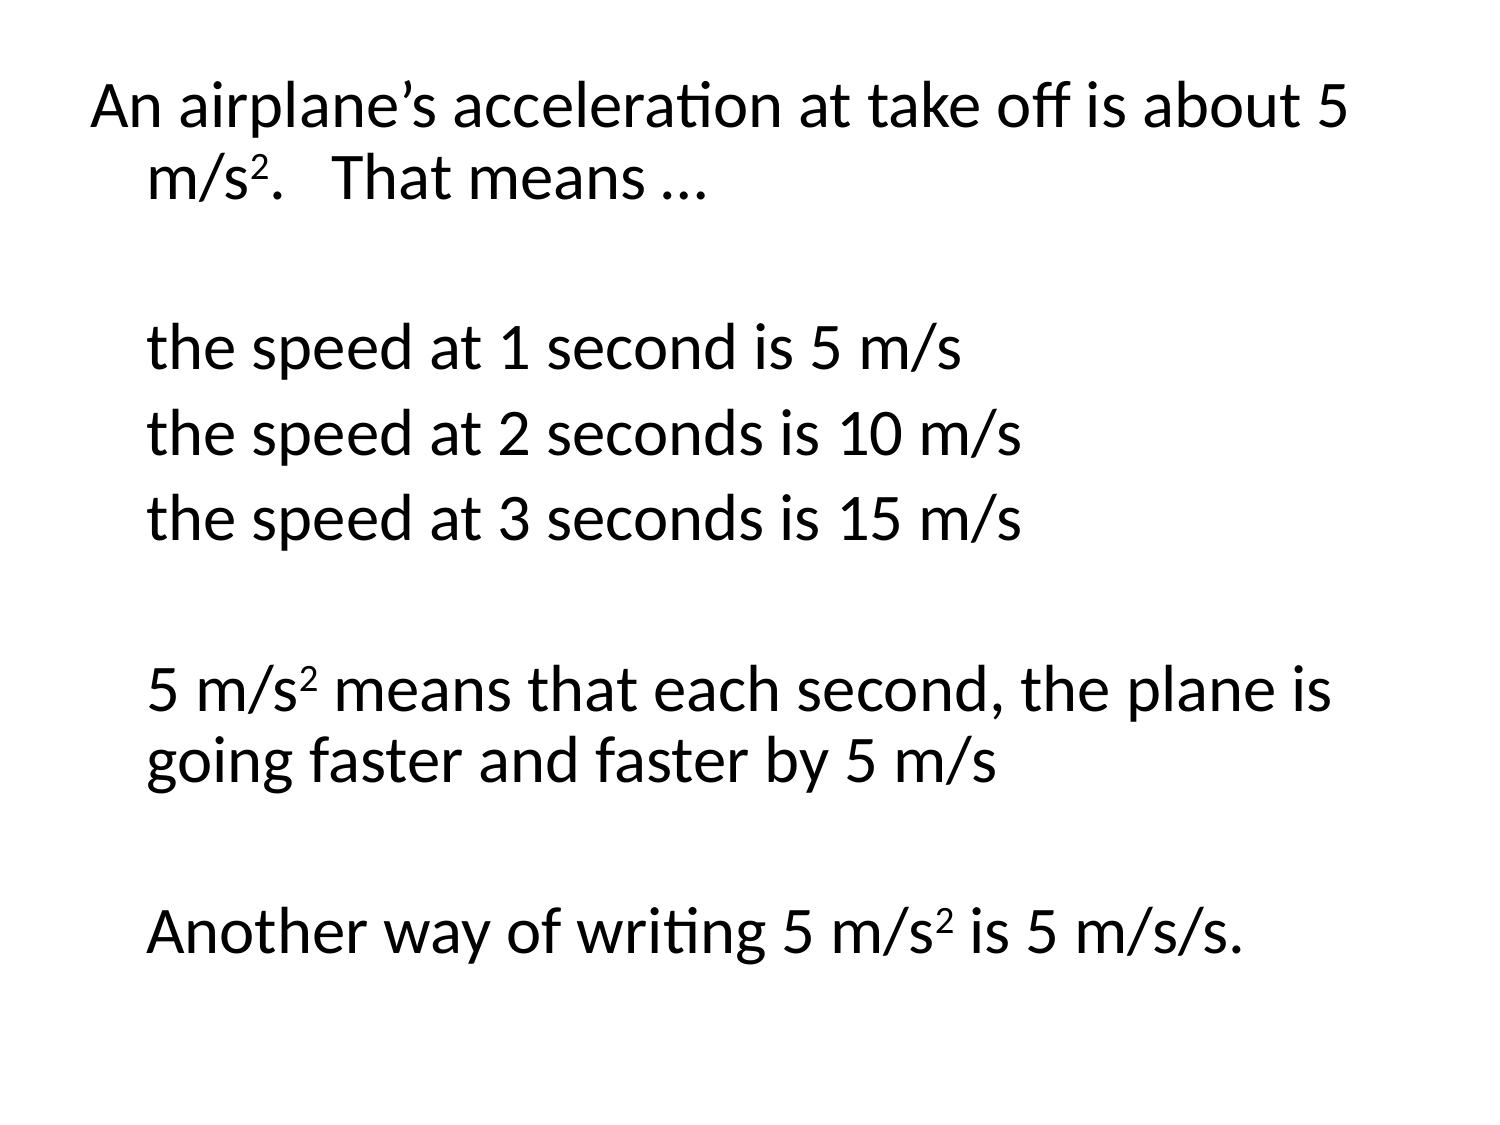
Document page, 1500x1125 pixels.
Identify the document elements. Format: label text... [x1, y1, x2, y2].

list An airplane’s acceleration at take off is about 5 m/s2. That means … the speed at 1 second is 5 m/s the speed at 2 seconds is 10 m/s the speed at 3 seconds is 15 m/s 5 m/s2 means that each second, the plane is going faster and faster by 5 m/s Another way of writing 5 m/s2 is 5 m/s/s. [75, 62, 1425, 1025]
